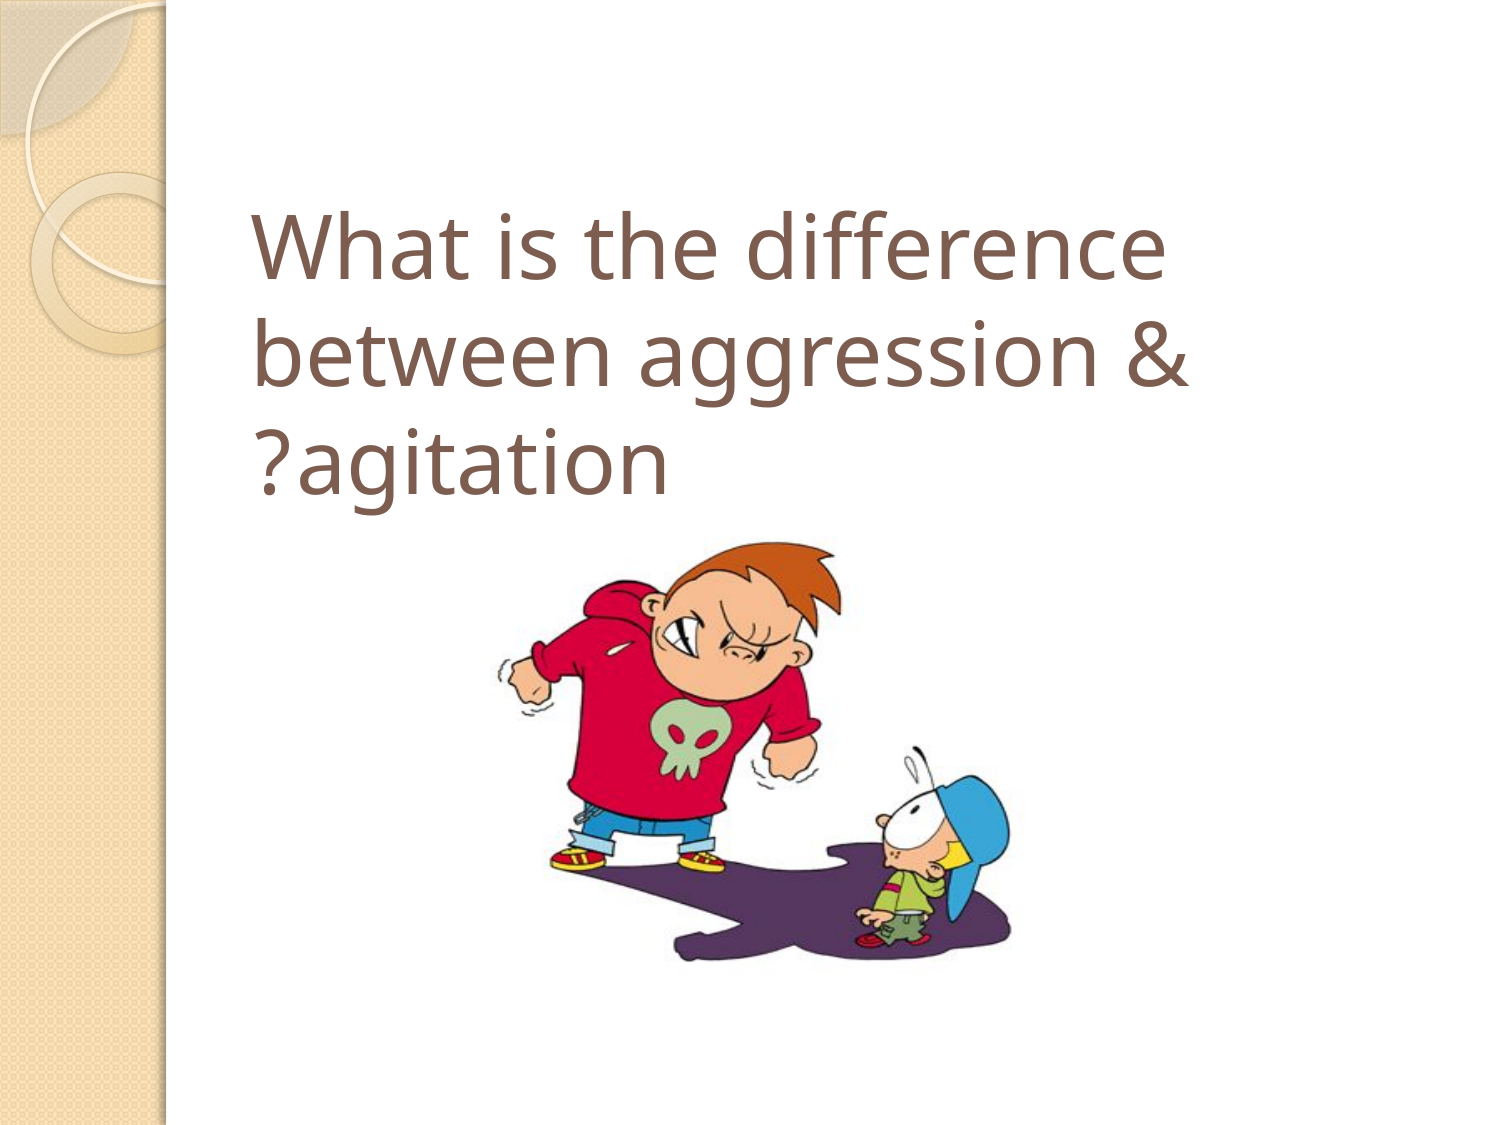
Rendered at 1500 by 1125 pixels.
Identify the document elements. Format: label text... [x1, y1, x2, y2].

title What is the difference between aggression & agitation? [235, 45, 1466, 657]
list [489, 514, 1040, 977]
